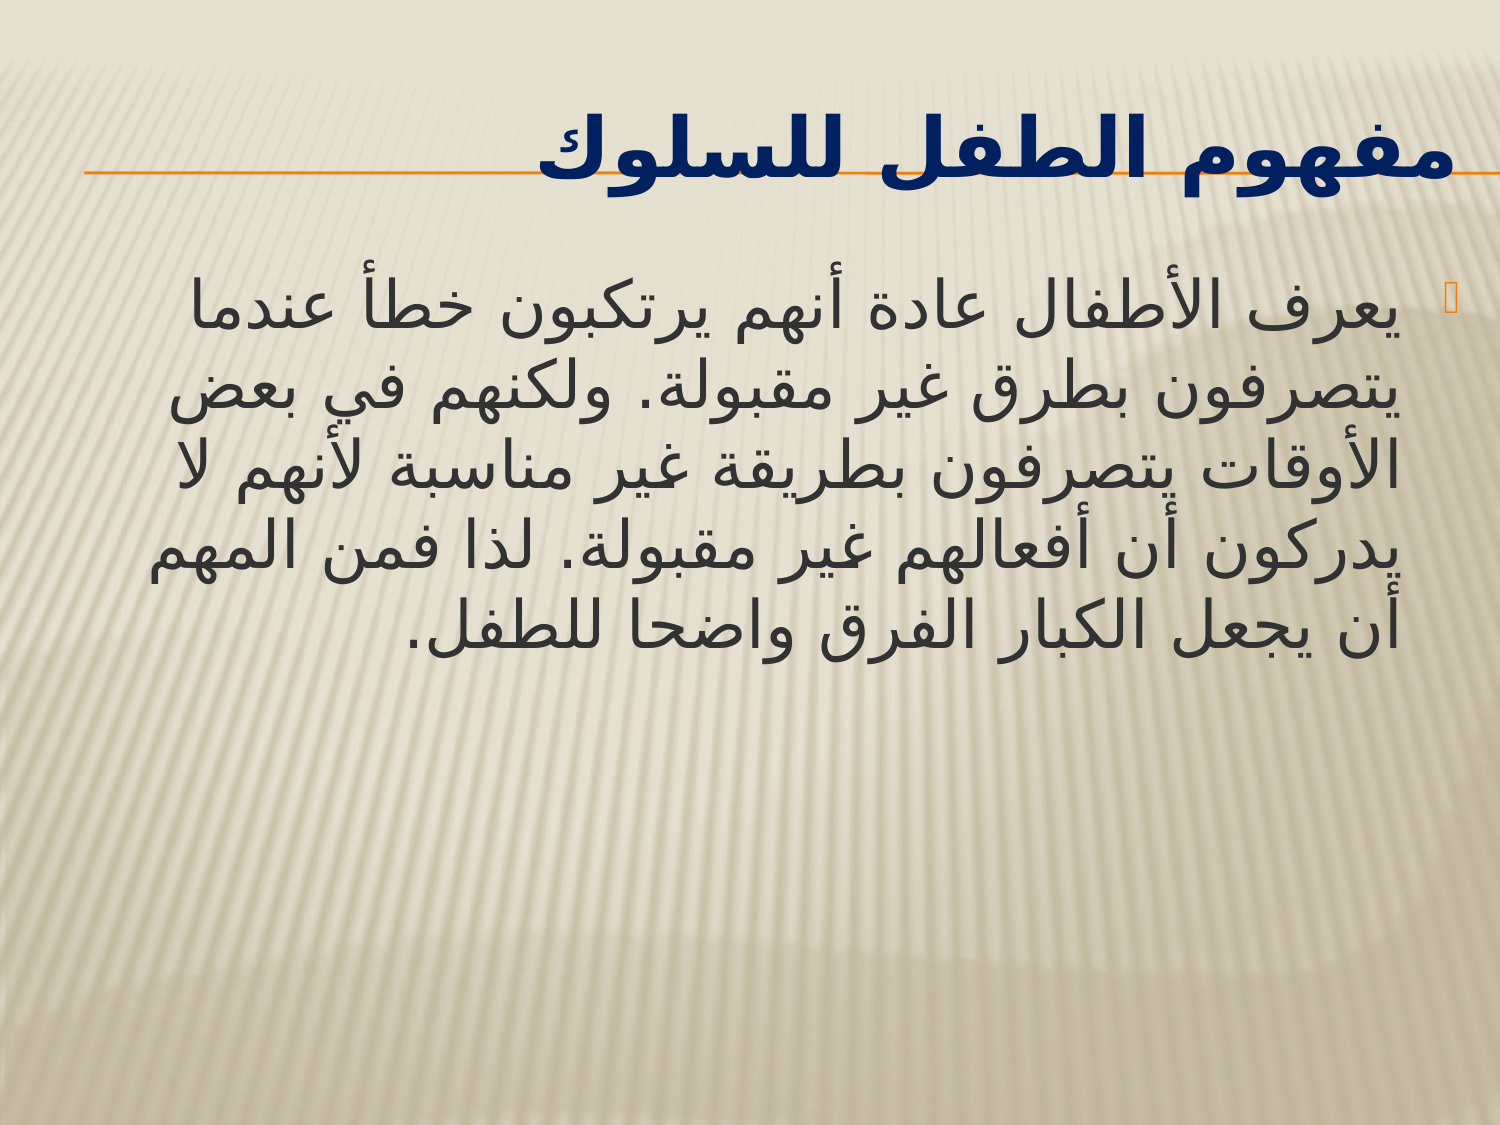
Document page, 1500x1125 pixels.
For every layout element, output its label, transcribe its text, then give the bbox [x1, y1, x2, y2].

title مفهوم الطفل للسلوك [50, 75, 1475, 213]
list يعرف الأطفال عادة أنهم يرتكبون خطأ عندما يتصرفون بطرق غير مقبولة. ولكنهم في بعض الأوقات يتصرفون بطريقة غير مناسبة لأنهم لا يدركون أن أفعالهم غير مقبولة. لذا فمن المهم أن يجعل الكبار الفرق واضحا للطفل. [50, 254, 1475, 998]
